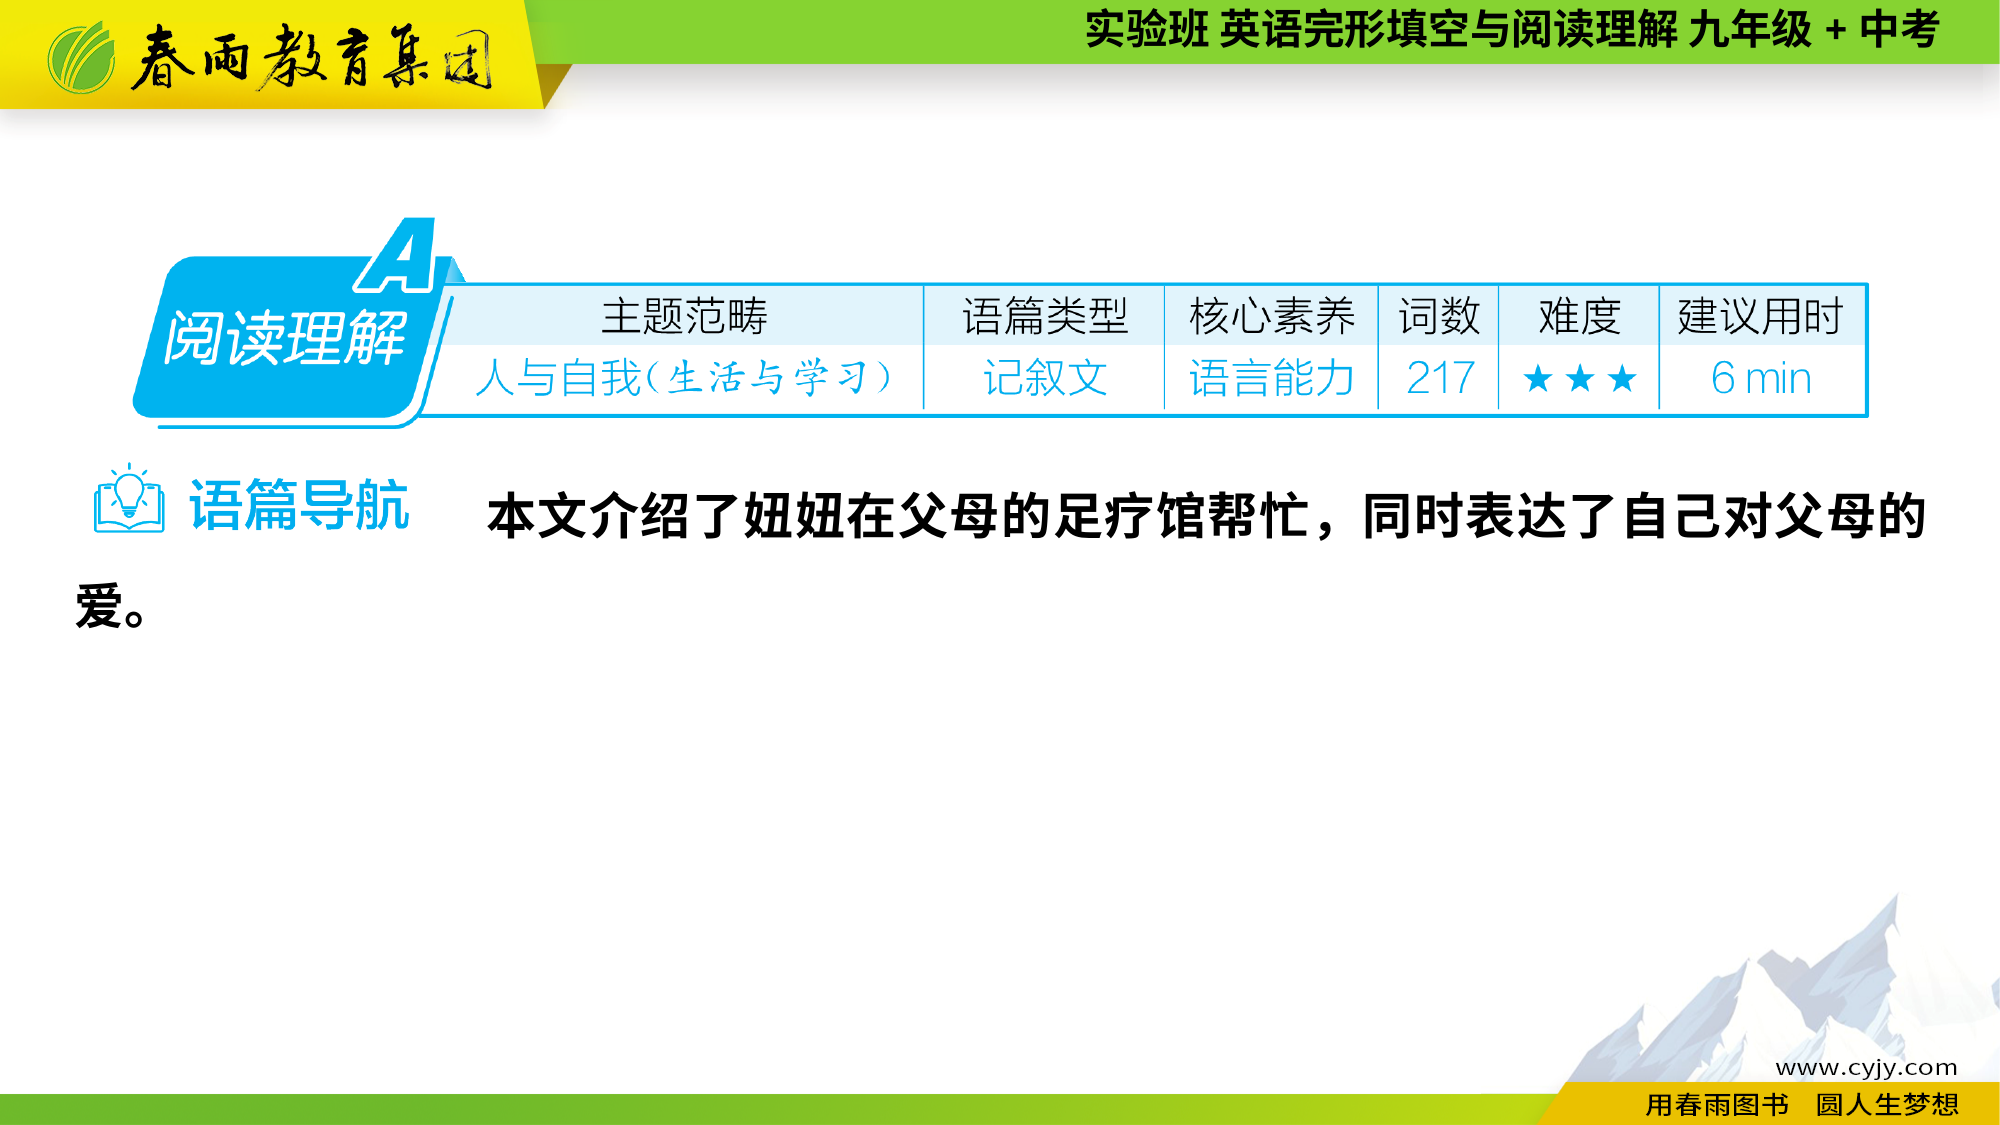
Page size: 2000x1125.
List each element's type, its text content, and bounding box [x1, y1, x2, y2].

list 本文介绍了妞妞在父母的足疗馆帮忙，同时表达了自己对父母的爱。 [59, 447, 1944, 554]
picture [0, 0, 2000, 1125]
